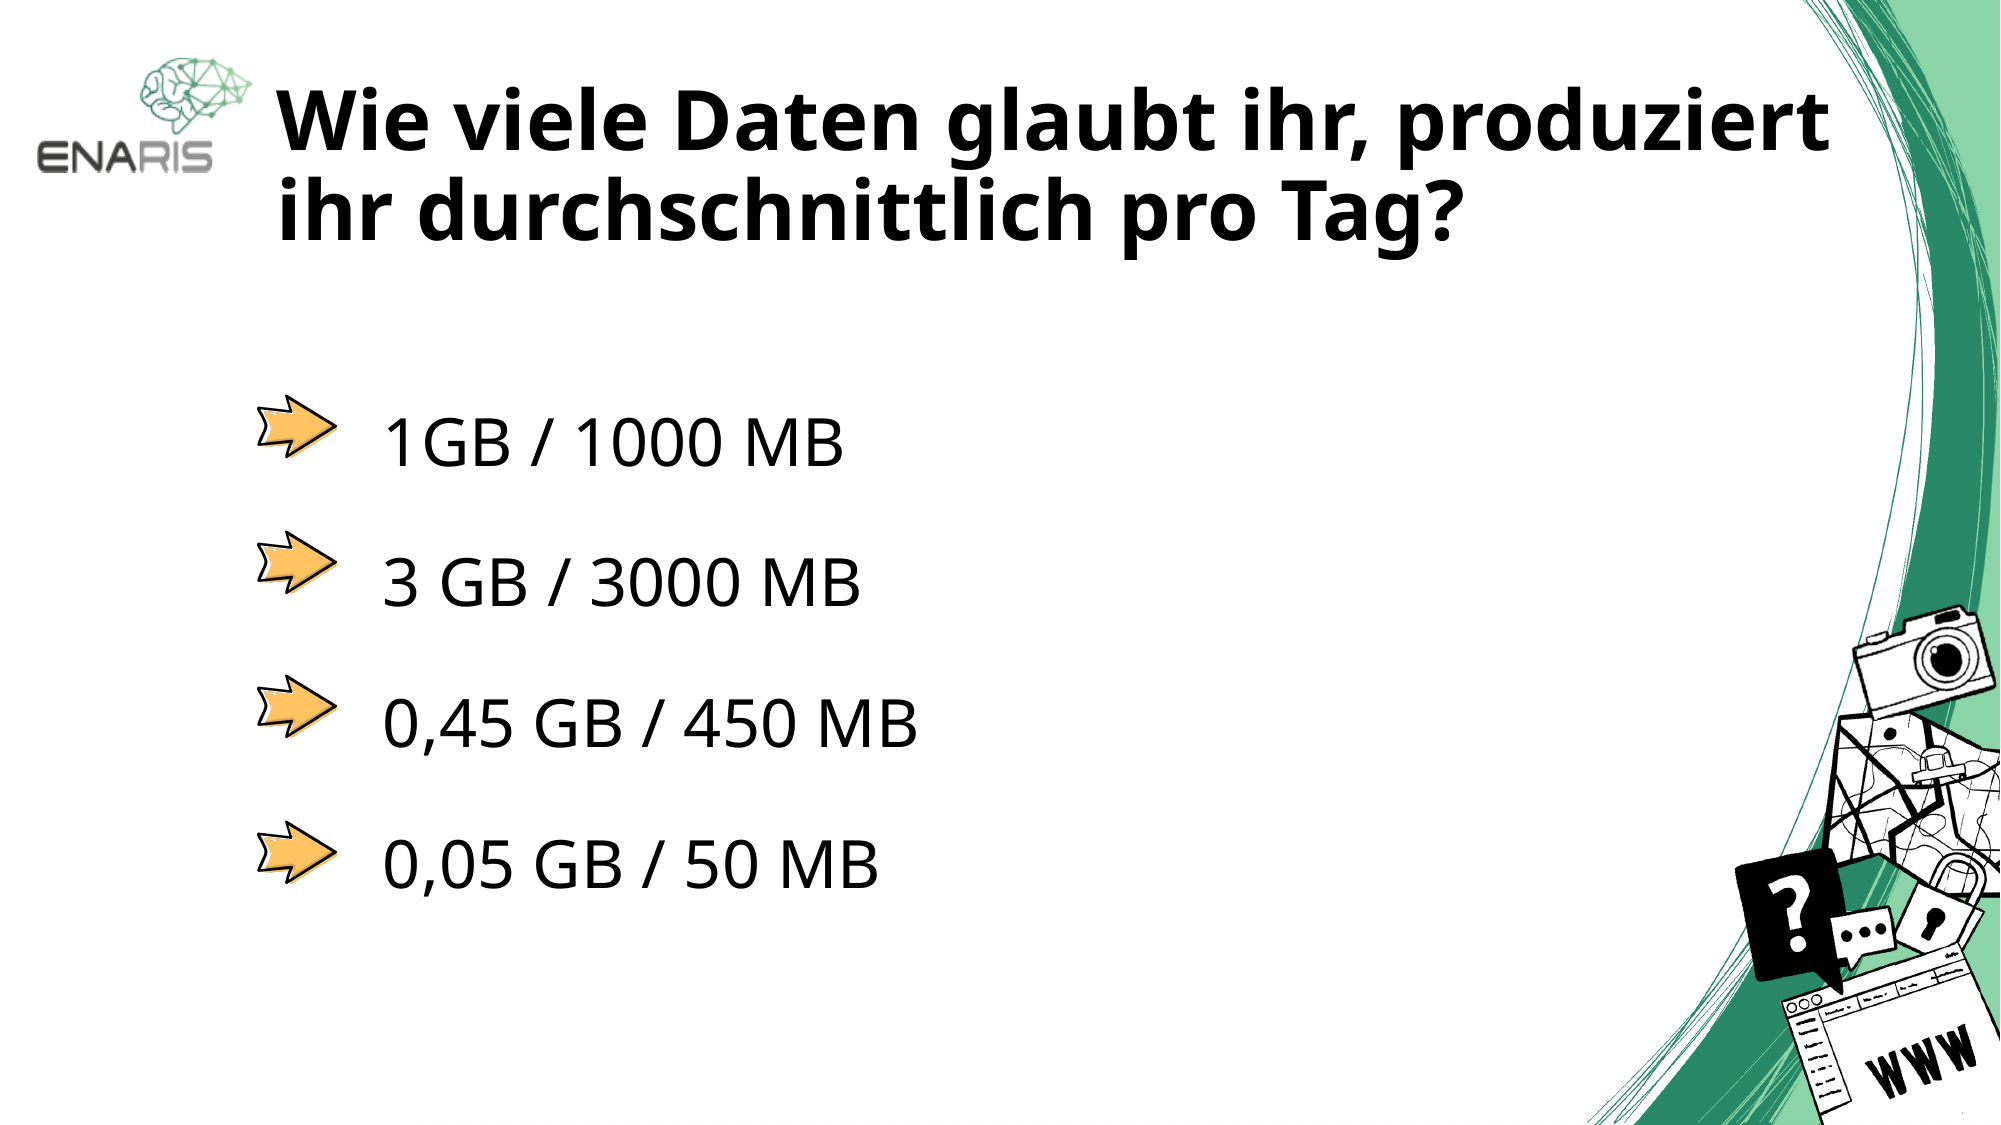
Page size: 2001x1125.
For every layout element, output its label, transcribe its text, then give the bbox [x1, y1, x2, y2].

picture [243, 654, 348, 759]
list 1GB / 1000 MB 3 GB / 3000 MB 0,45 GB / 450 MB 0,05 GB / 50 MB [367, 352, 1728, 1014]
picture [243, 800, 348, 905]
picture [408, 0, 2000, 1125]
picture [243, 510, 348, 615]
picture [243, 374, 348, 479]
picture [37, 58, 254, 173]
title Wie viele Daten glaubt ihr, produziert ihr durchschnittlich pro Tag? [261, 59, 1871, 278]
